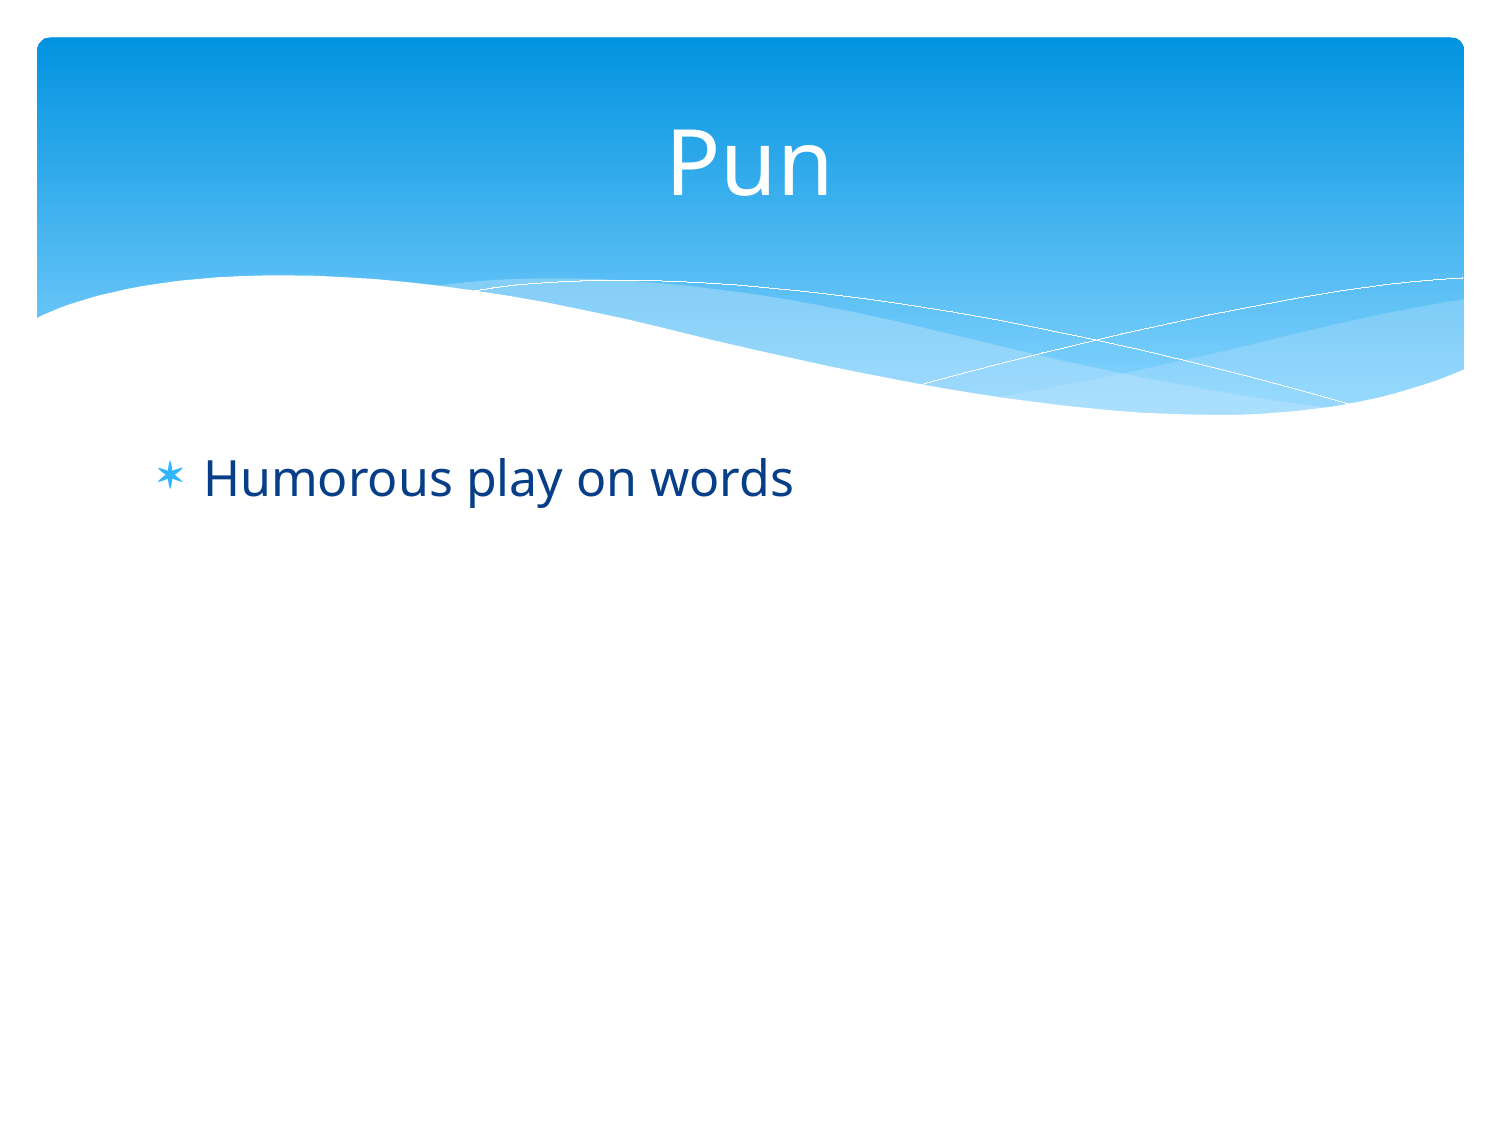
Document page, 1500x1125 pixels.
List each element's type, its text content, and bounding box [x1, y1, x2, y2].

list Humorous play on words [143, 438, 1359, 1005]
title Pun [75, 55, 1425, 261]
